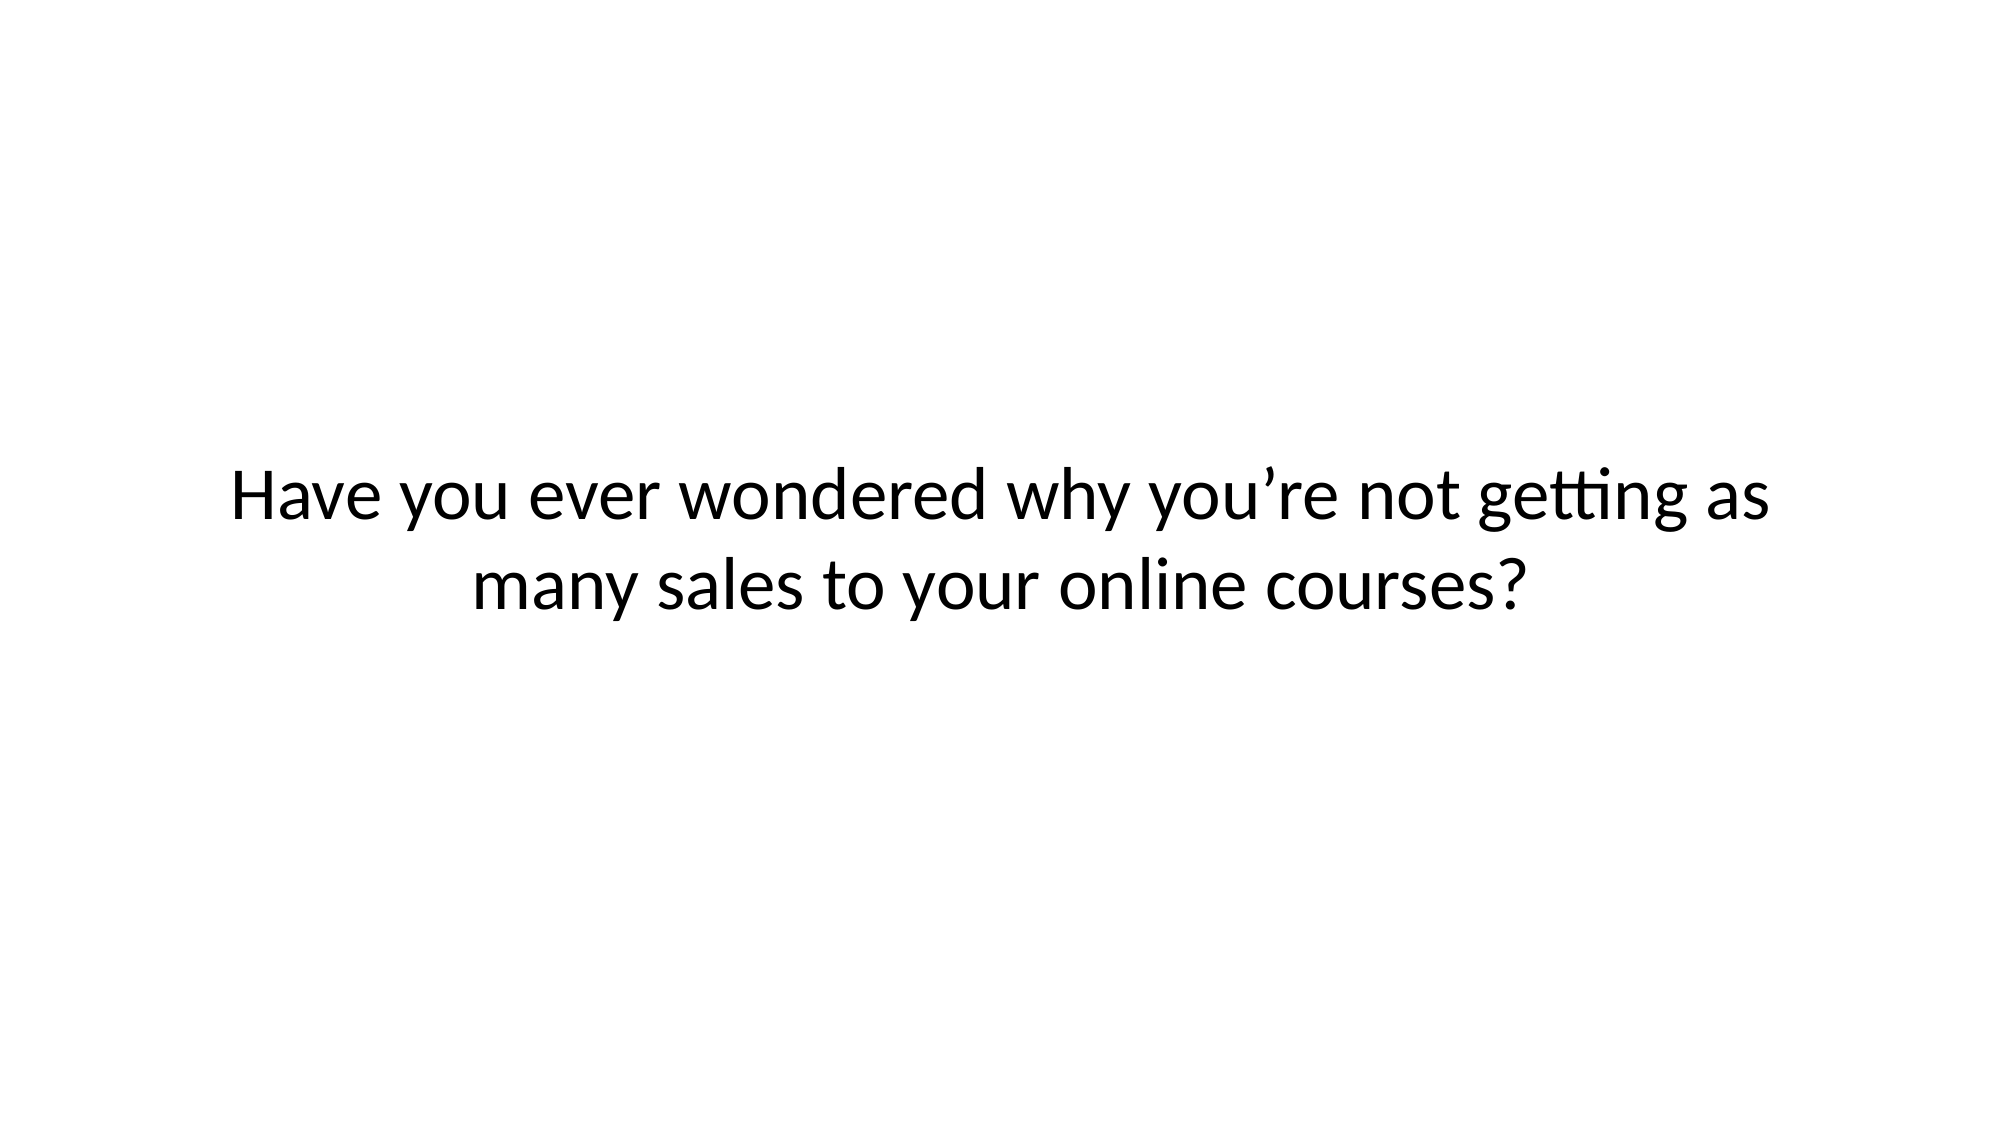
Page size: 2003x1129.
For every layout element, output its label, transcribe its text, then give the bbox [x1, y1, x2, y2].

title Have you ever wondered why you’re not getting as many sales to your online courses? [150, 287, 1853, 782]
